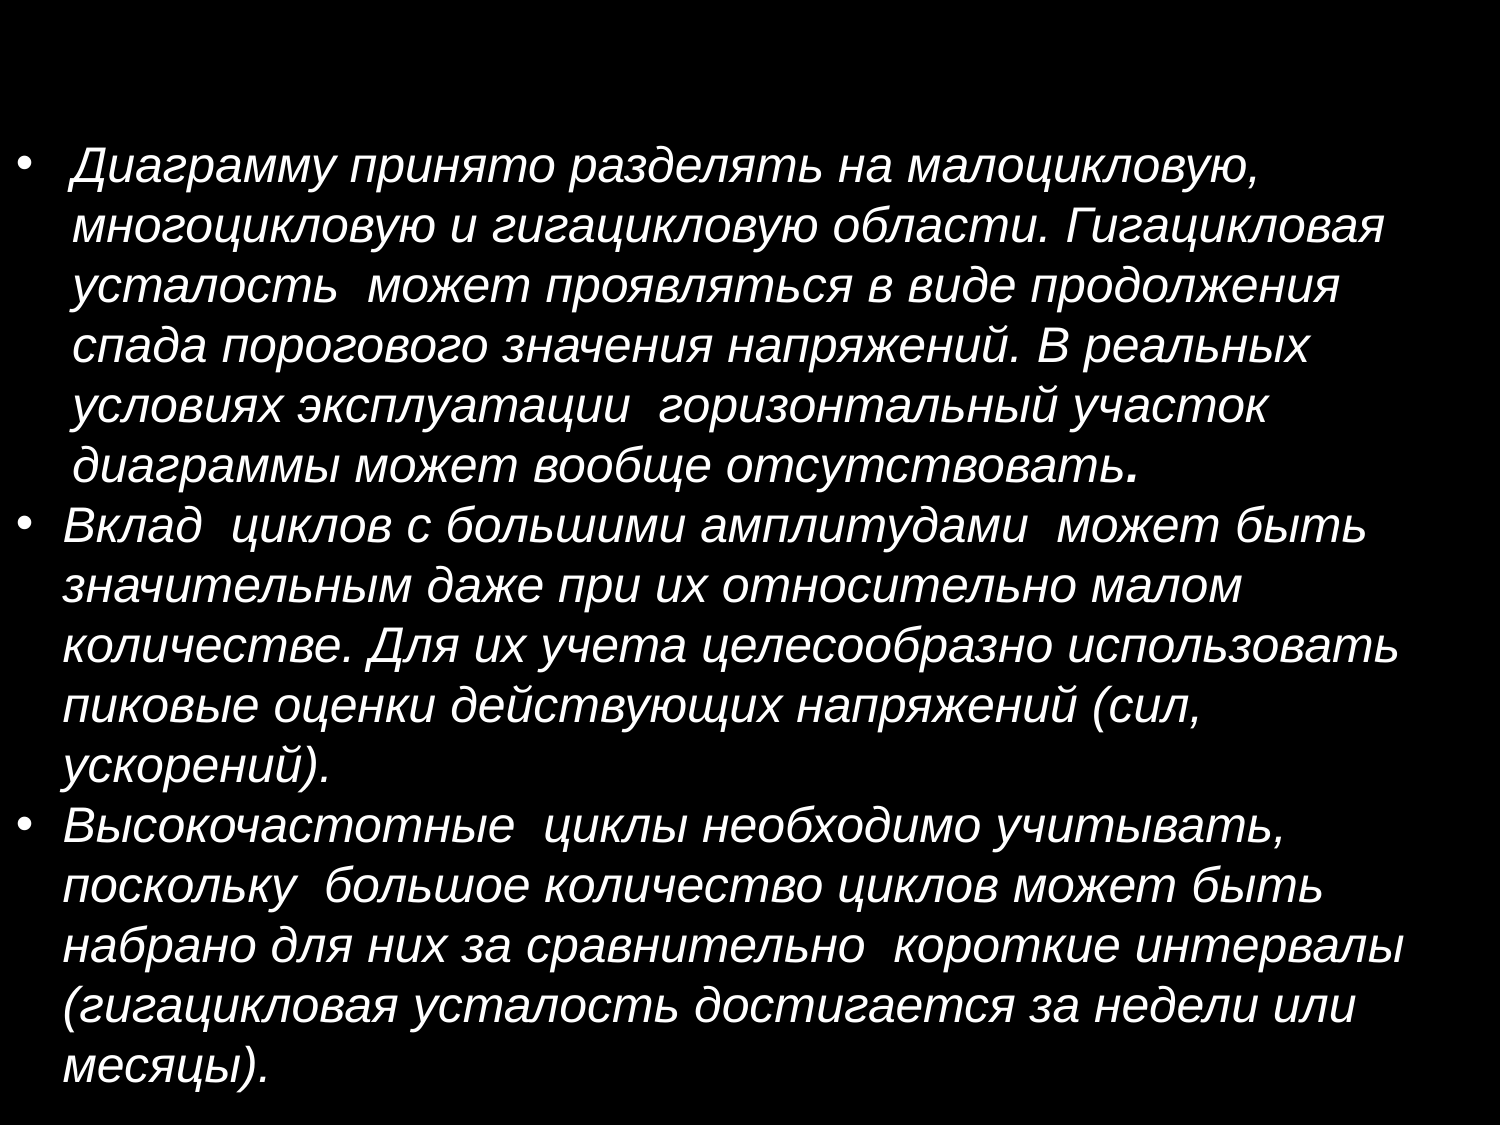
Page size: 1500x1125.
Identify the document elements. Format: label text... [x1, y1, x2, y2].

text_box Диаграмму принято разделять на малоцикловую, многоцикловую и гигацикловую области. Гигацикловая усталость может проявляться в виде продолжения спада порогового значения напряжений. В реальных условиях эксплуатации горизонтальный участок диаграммы может вообще отсутствовать. Вклад циклов с большими амплитудами может быть значительным даже при их относительно малом количестве. Для их учета целесообразно использовать пиковые оценки действующих напряжений (сил, ускорений). Высокочастотные циклы необходимо учитывать, поскольку большое количество циклов может быть набрано для них за сравнительно короткие интервалы (гигацикловая усталость достигается за недели или месяцы). [1, 125, 1500, 1101]
